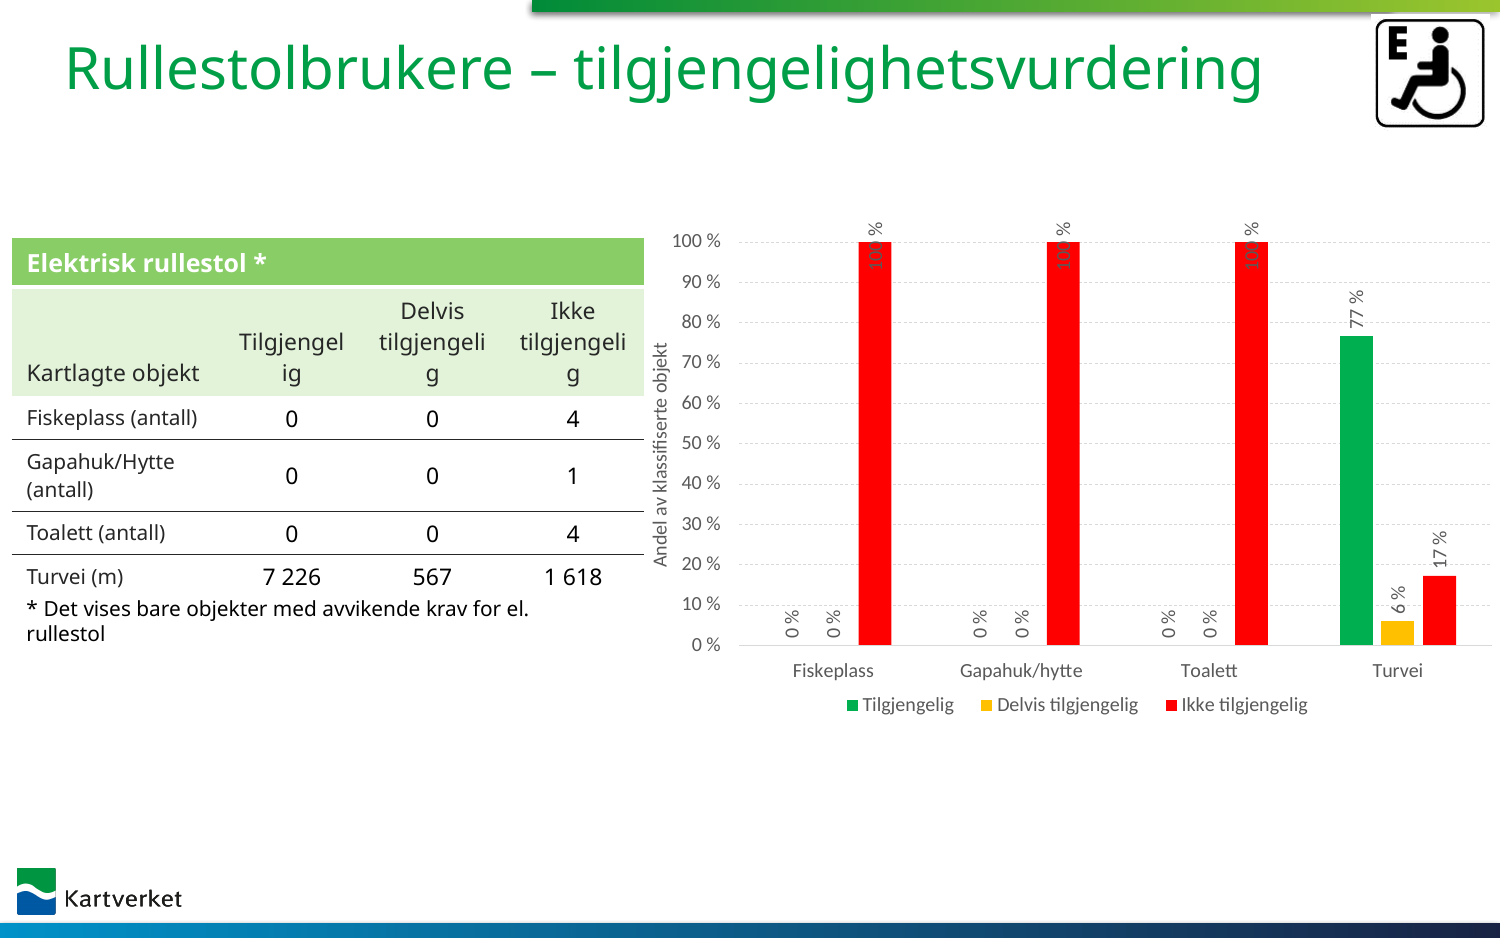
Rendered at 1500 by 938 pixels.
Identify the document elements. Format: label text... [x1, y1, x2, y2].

text_box Rullestolbrukere – tilgjengelighetsvurdering [49, 12, 1372, 109]
table_cell Tilgjengelig [222, 289, 362, 396]
table_cell 4 [503, 512, 638, 554]
table_cell Toalett (antall) [12, 512, 222, 554]
table_cell 0 [362, 396, 503, 439]
picture [643, 218, 1500, 728]
table_cell 0 [222, 440, 362, 511]
table_cell Ikke tilgjengelig [503, 289, 638, 396]
table_cell Delvis tilgjengelig [362, 289, 503, 396]
table_header Elektrisk rullestol * [12, 238, 638, 285]
table_cell 0 [222, 396, 362, 439]
table_cell 7 226 [222, 555, 362, 588]
table_cell 1 [503, 440, 638, 511]
table_cell 0 [362, 440, 503, 511]
table_cell 0 [222, 512, 362, 554]
text_box * Det vises bare objekter med avvikende krav for el. rullestol [11, 588, 597, 653]
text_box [1371, 13, 1491, 133]
table_cell Kartlagte objekt [12, 289, 222, 396]
table_cell 567 [362, 555, 503, 588]
table_cell 0 [362, 512, 503, 554]
table_cell 1 618 [503, 555, 638, 598]
table_cell 4 [503, 396, 638, 439]
table_cell Fiskeplass (antall) [12, 396, 222, 439]
table_cell Gapahuk/Hytte (antall) [12, 440, 222, 511]
table_cell Turvei (m) [12, 555, 222, 588]
